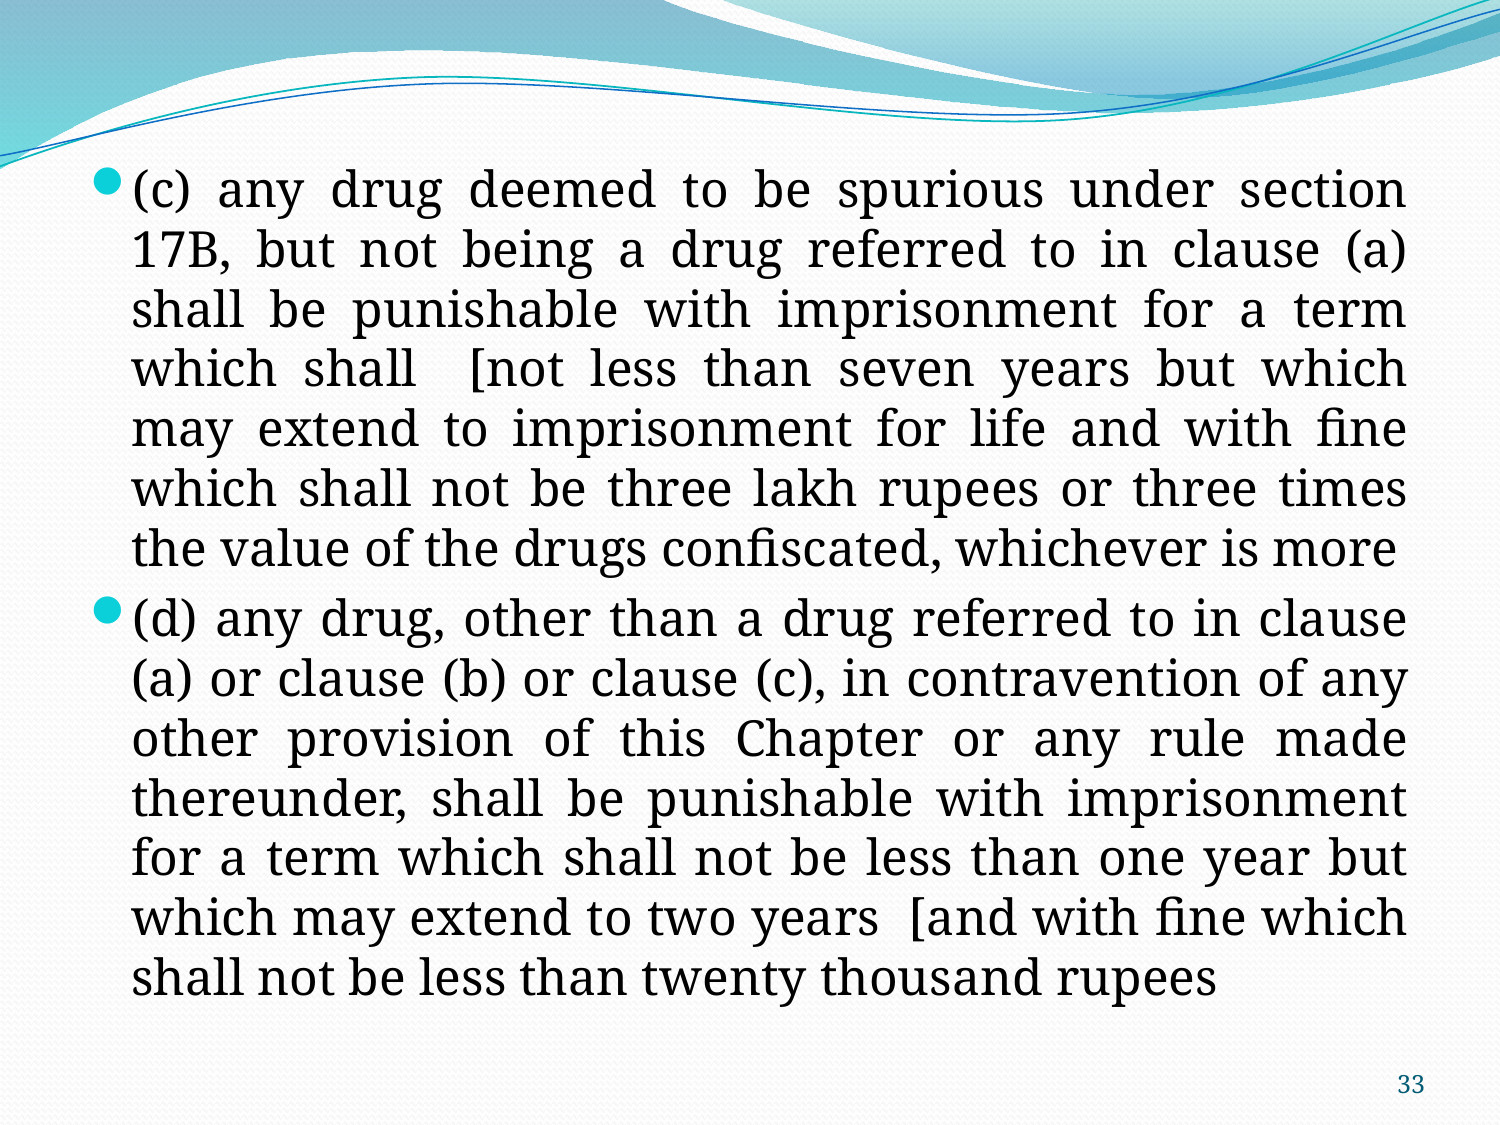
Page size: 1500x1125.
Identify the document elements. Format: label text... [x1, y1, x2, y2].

slide_number 33 [1299, 1042, 1425, 1103]
list (c) any drug deemed to be spurious under section 17B, but not being a drug referred to in clause (a) shall be punishable with imprisonment for a term which shall [not less than seven years but which may extend to imprisonment for life and with fine which shall not be three lakh rupees or three times the value of the drugs confiscated, whichever is more (d) any drug, other than a drug referred to in clause (a) or clause (b) or clause (c), in contravention of any other provision of this Chapter or any rule made thereunder, shall be punishable with imprisonment for a term which shall not be less than one year but which may extend to two years [and with fine which shall not be less than twenty thousand rupees [75, 149, 1425, 1038]
